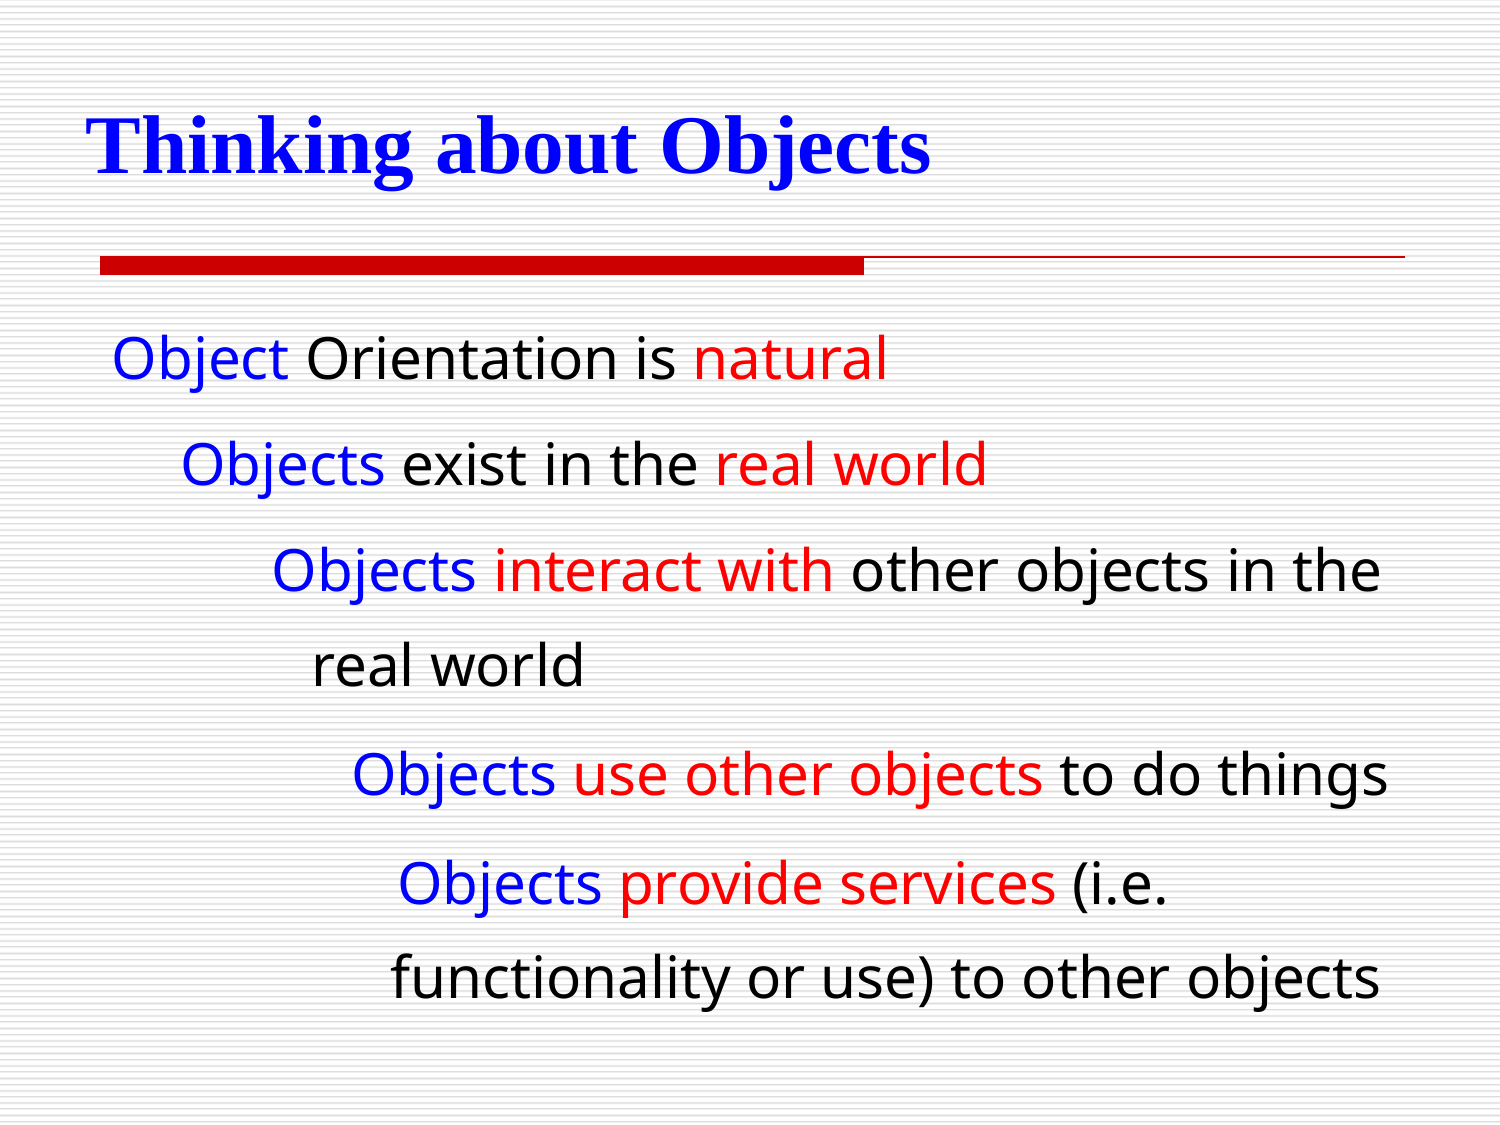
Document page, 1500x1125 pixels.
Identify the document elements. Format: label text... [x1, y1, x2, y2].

picture [0, 0, 1500, 1125]
text_box Object Orientation is natural Objects exist in the real world Objects interact with other objects in the real world Objects use other objects to do things Objects provide services (i.e. functionality or use) to other objects [19, 289, 1490, 1109]
text_box Thinking about Objects [70, 67, 1309, 198]
